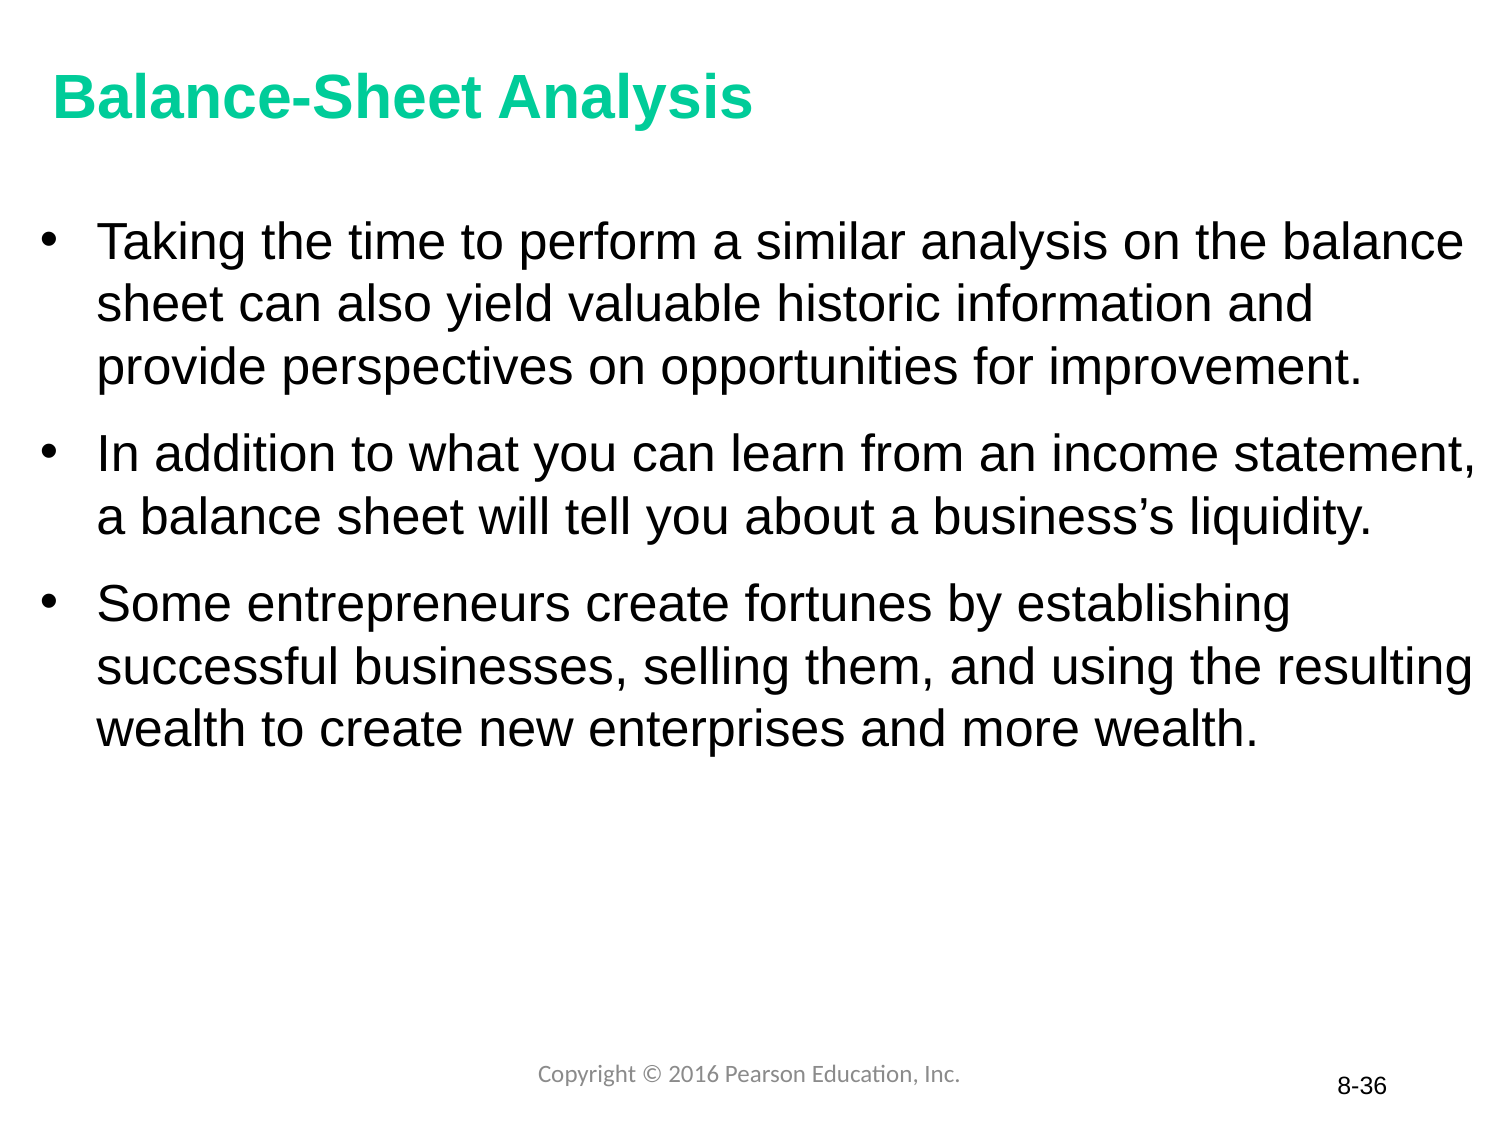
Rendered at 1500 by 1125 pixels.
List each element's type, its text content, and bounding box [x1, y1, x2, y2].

list Taking the time to perform a similar analysis on the balance sheet can also yield valuable historic information and provide perspectives on opportunities for improvement. In addition to what you can learn from an income statement, a balance sheet will tell you about a business’s liquidity. Some entrepreneurs create fortunes by establishing successful businesses, selling them, and using the resulting wealth to create new enterprises and more wealth. [24, 200, 1500, 943]
footer Copyright © 2016 Pearson Education, Inc. [512, 1042, 988, 1103]
title Balance-Sheet Analysis [37, 0, 1388, 188]
